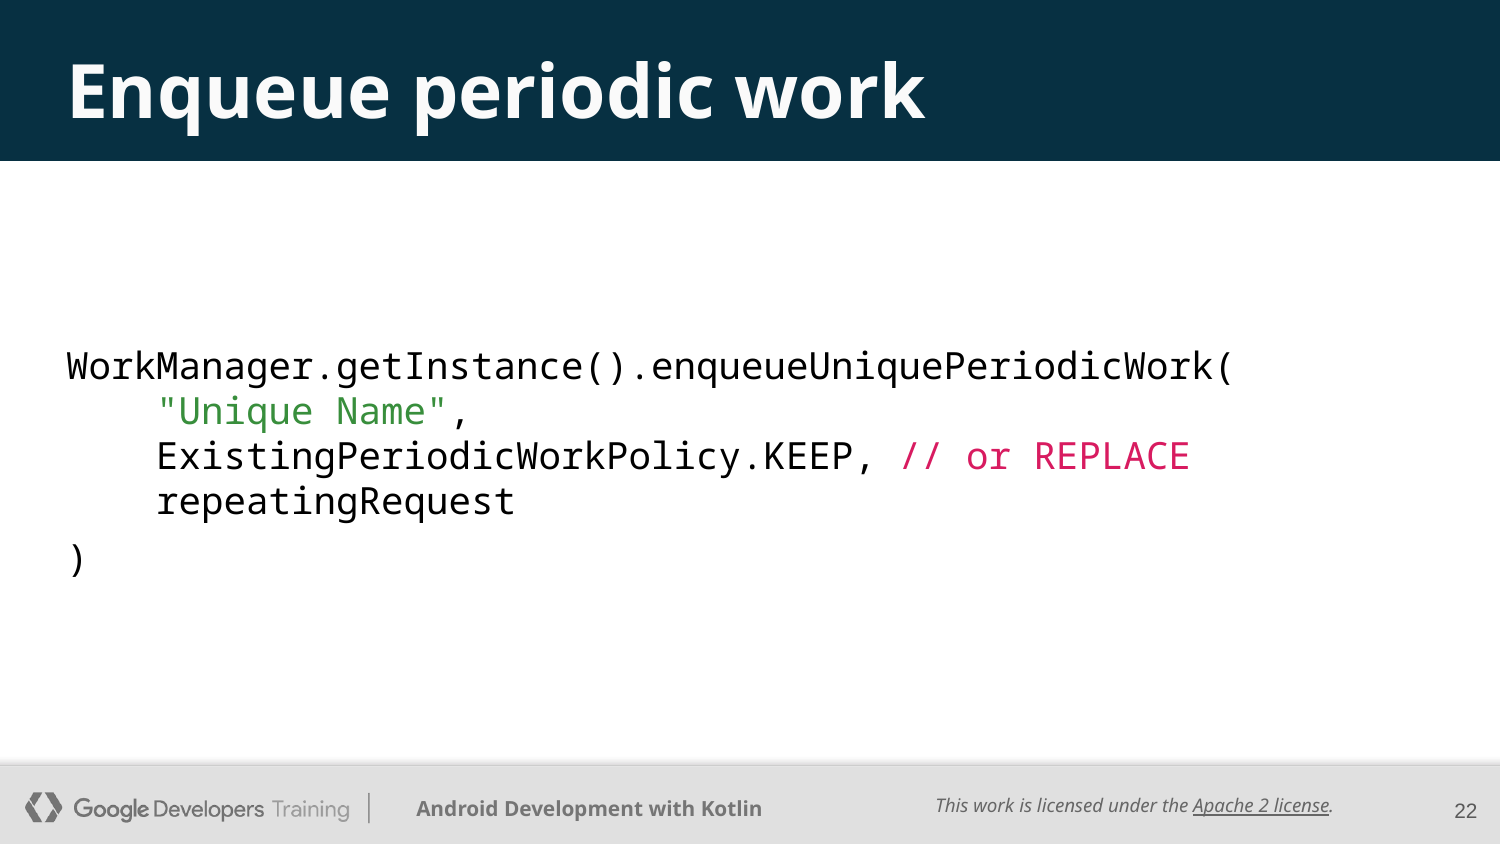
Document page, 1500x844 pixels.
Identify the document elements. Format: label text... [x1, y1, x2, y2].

slide_number ‹#› [1402, 777, 1493, 842]
title Enqueue periodic work [51, 28, 1449, 122]
list WorkManager.getInstance().enqueueUniquePeriodicWork( "Unique Name", ExistingPeriodicWorkPolicy.KEEP, // or REPLACE repeatingRequest ) [51, 326, 1449, 567]
picture [0, 161, 1500, 844]
